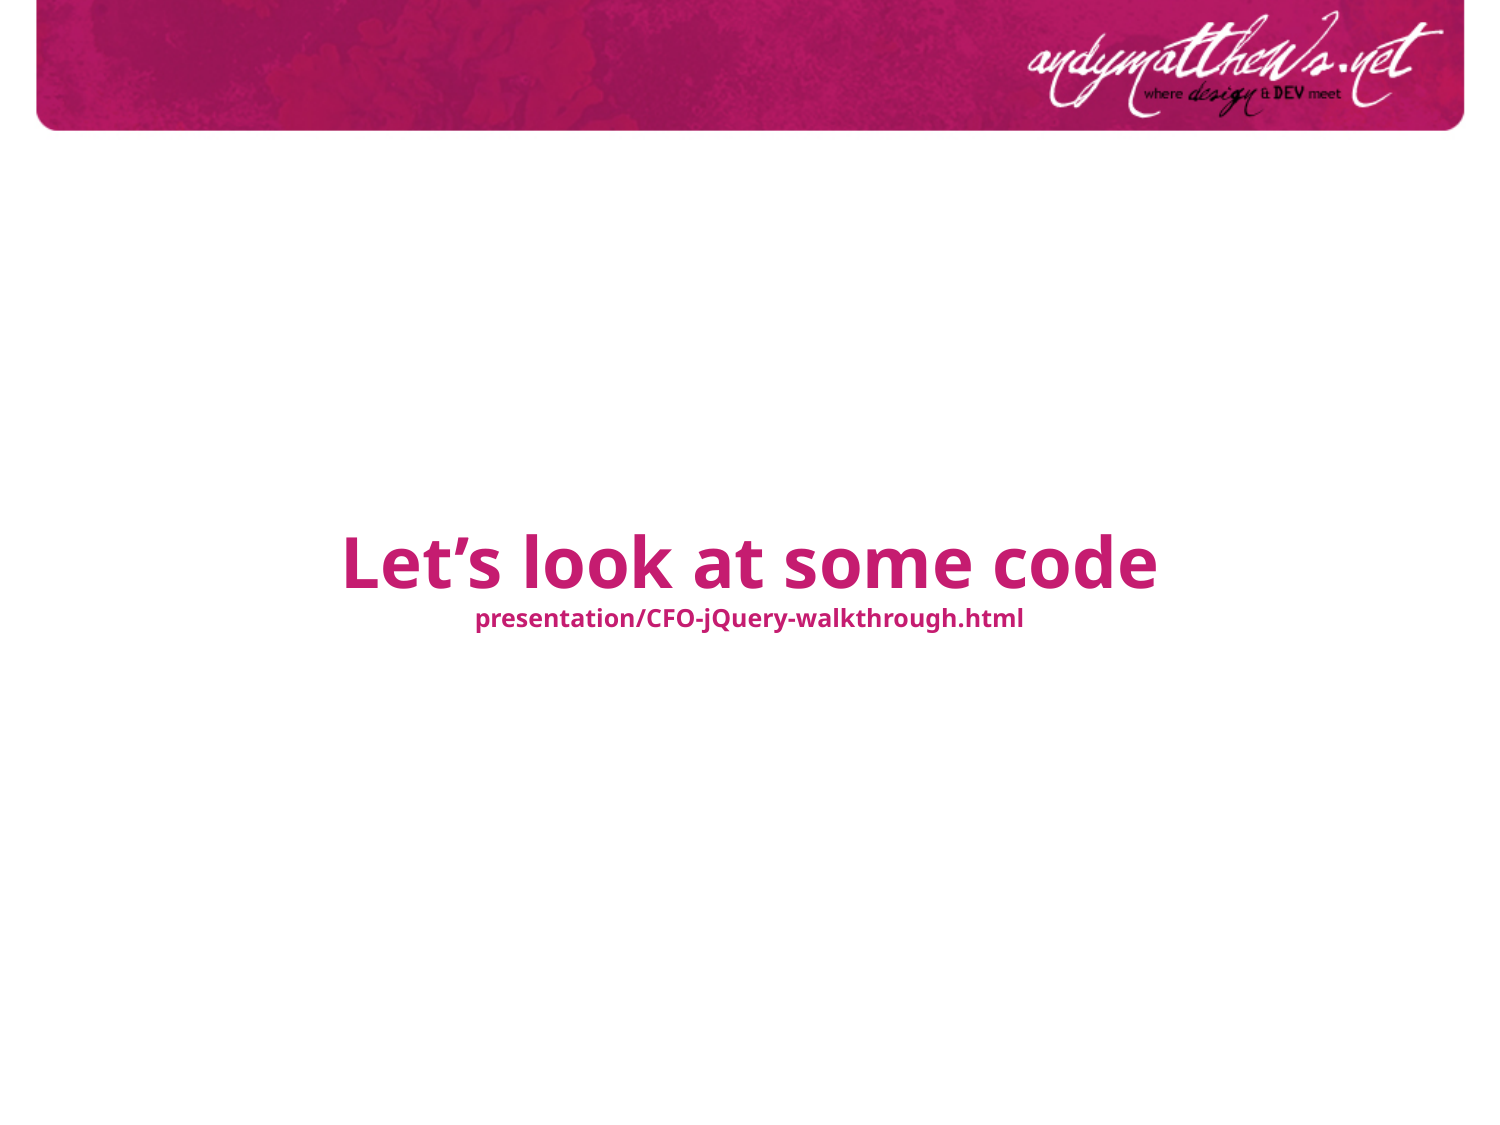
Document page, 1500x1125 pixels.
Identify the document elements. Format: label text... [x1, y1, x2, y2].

title Let’s look at some code presentation/CFO-jQuery-walkthrough.html [74, 524, 1426, 626]
picture [0, 0, 1500, 1125]
